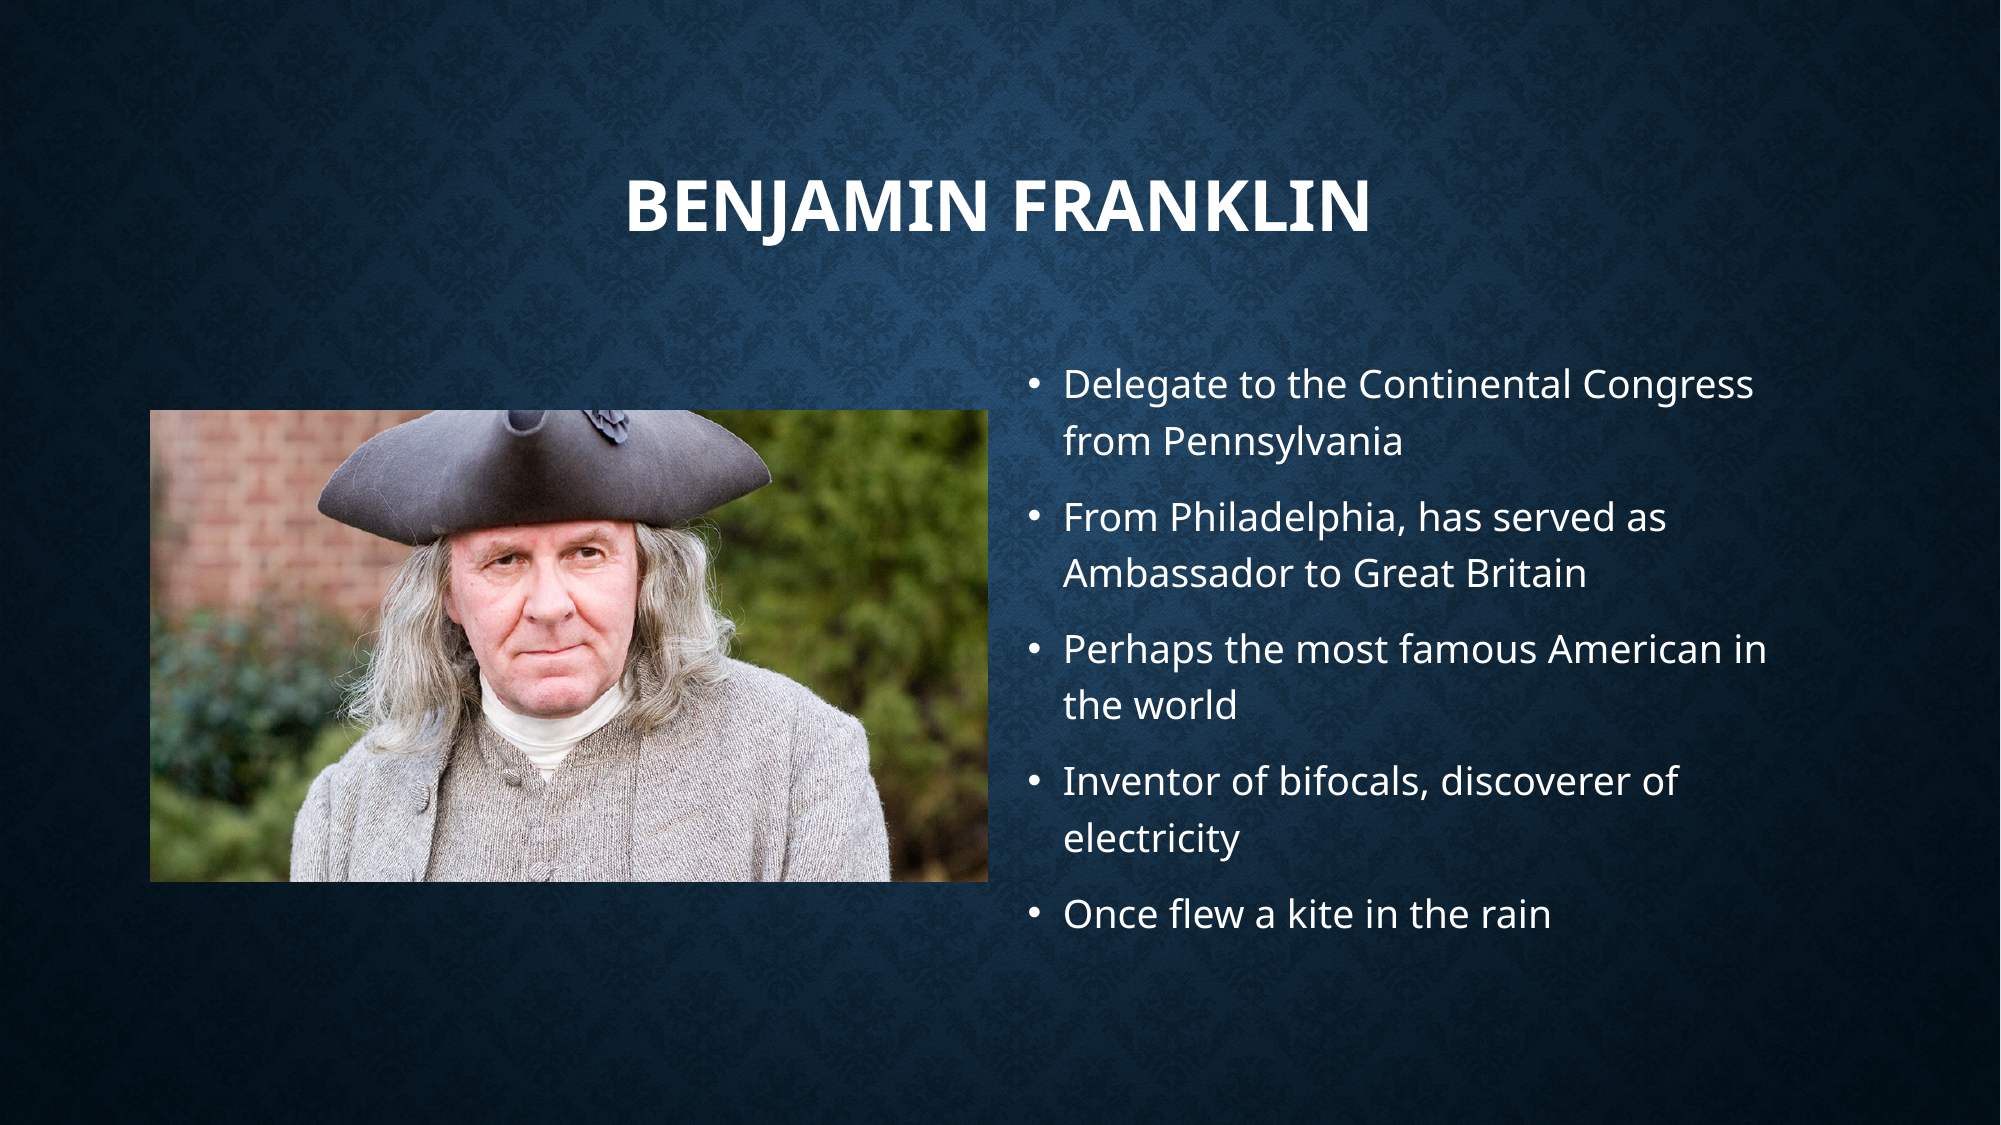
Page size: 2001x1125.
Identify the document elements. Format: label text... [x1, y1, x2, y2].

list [149, 410, 988, 883]
list Delegate to the Continental Congress from Pennsylvania From Philadelphia, has served as Ambassador to Great Britain Perhaps the most famous American in the world Inventor of bifocals, discoverer of electricity Once flew a kite in the rain [1012, 342, 1849, 950]
title Benjamin Franklin [149, 99, 1849, 318]
